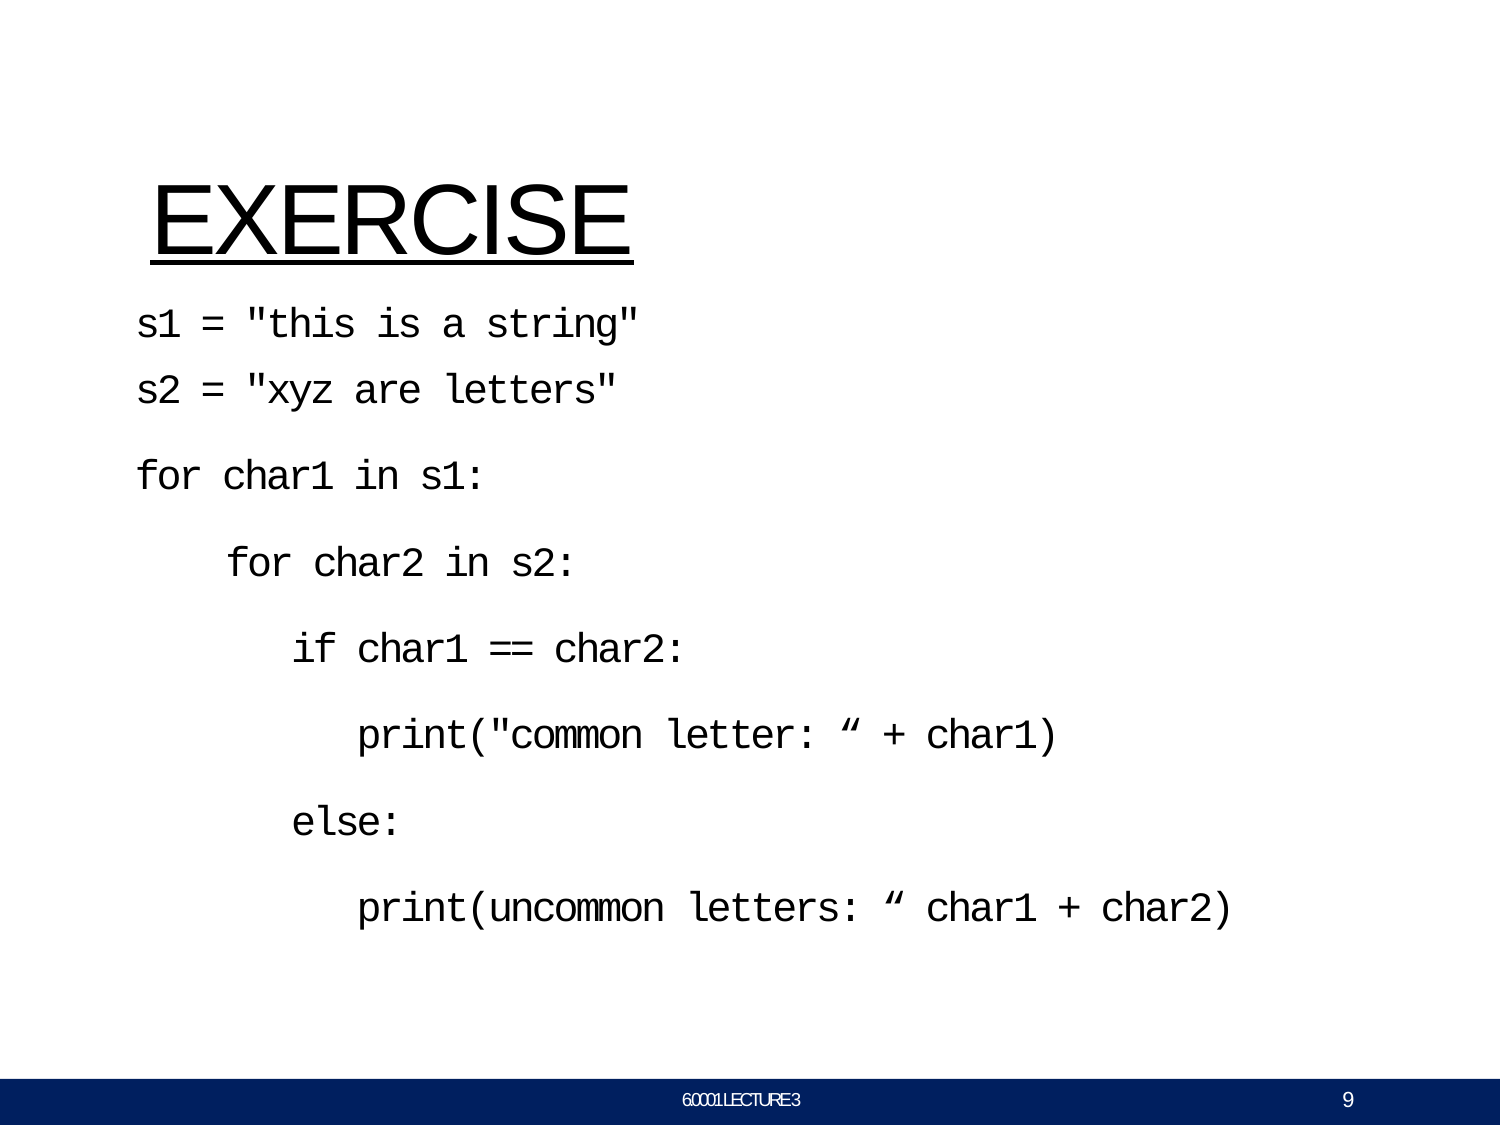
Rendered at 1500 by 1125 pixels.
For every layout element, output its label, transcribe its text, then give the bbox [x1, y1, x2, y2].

title EXERCISE [147, 152, 1376, 277]
slide_number 9 [1338, 1088, 1369, 1125]
text_box s1 = "this is a string" s2 = "xyz are letters" for char1 in s1: for char2 in s2: if char1 == char2: print("common letter: “ + char1) else: print(uncommon letters: “ char1 + char2) [132, 277, 1500, 931]
footer 6.0001 LECTURE 3 [679, 1090, 821, 1125]
